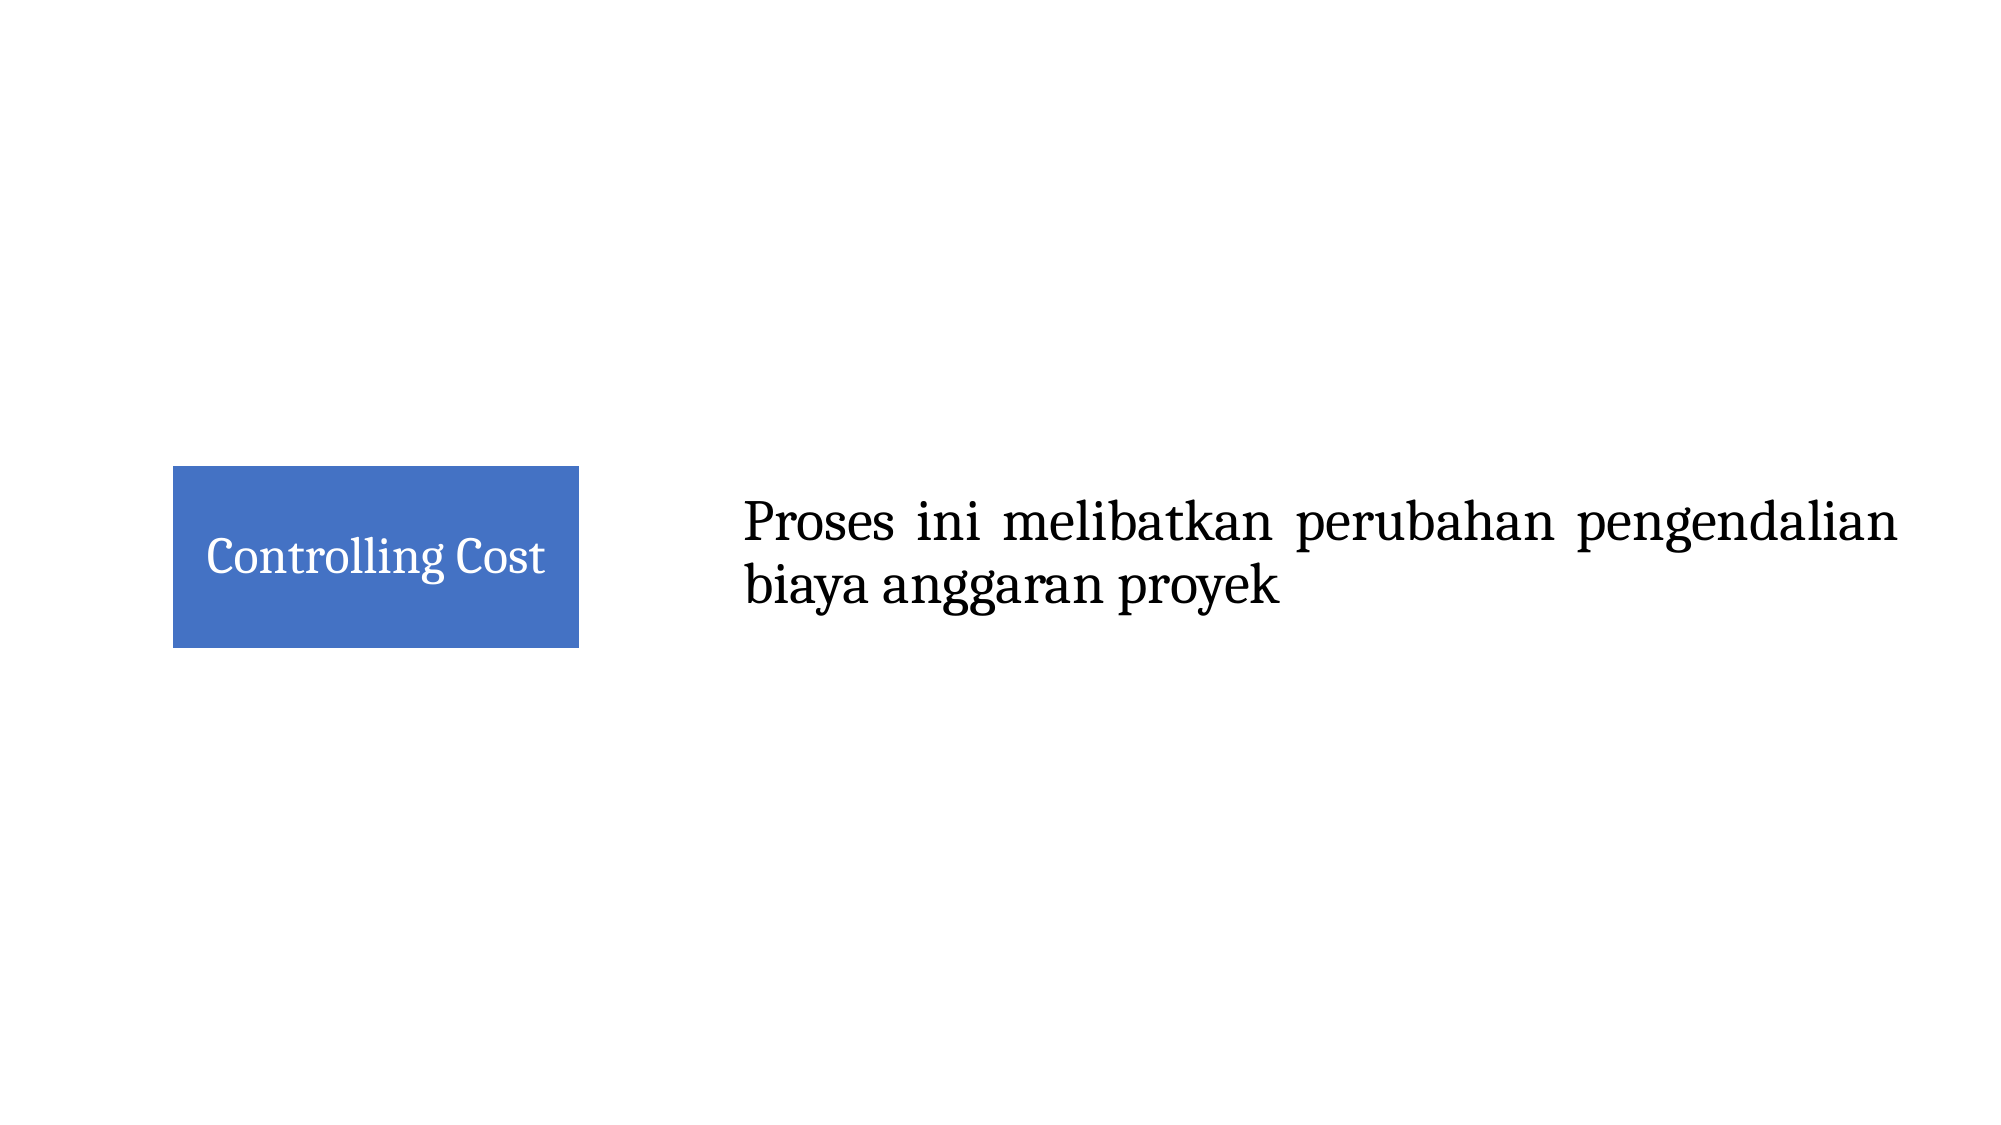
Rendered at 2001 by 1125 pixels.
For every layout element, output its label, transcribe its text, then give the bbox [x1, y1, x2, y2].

title Proses ini melibatkan perubahan pengendalian biaya anggaran proyek [728, 490, 1915, 624]
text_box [172, 464, 581, 649]
